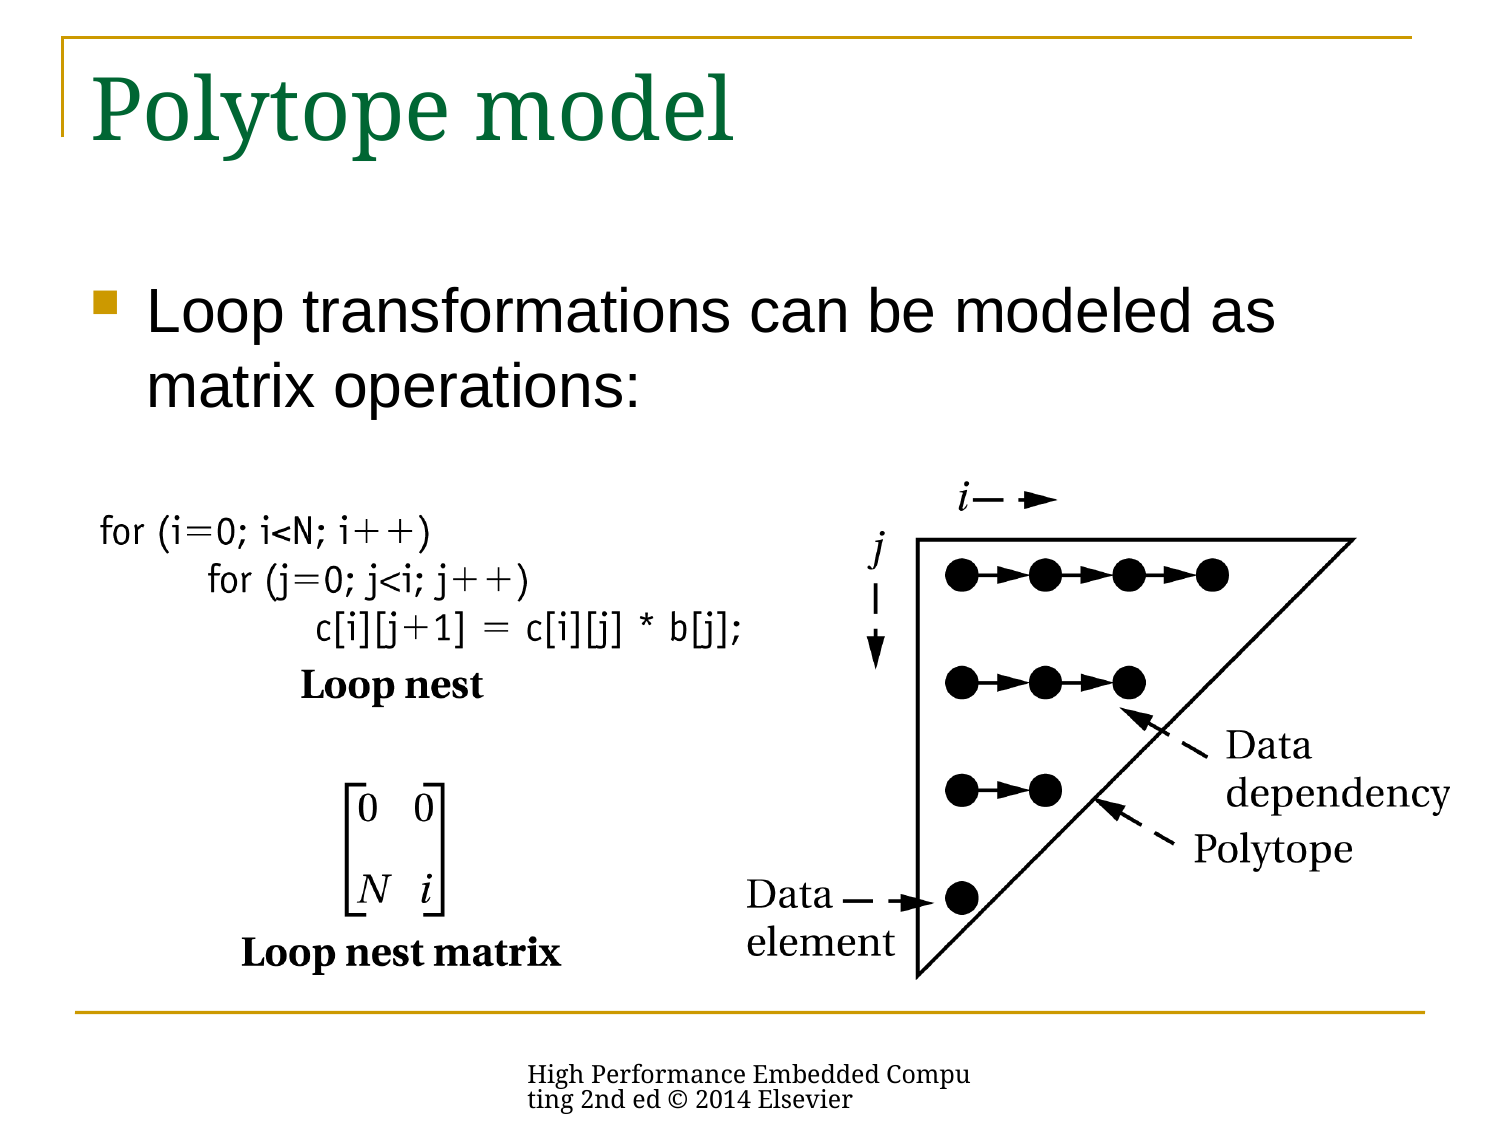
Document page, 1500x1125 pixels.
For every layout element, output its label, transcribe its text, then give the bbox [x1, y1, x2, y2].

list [99, 474, 1451, 980]
footer High Performance Embedded Computing 2nd ed © 2014 Elsevier [512, 1025, 988, 1100]
title Polytope model [75, 45, 1425, 233]
list Loop transformations can be modeled as matrix operations: [75, 262, 1425, 1006]
